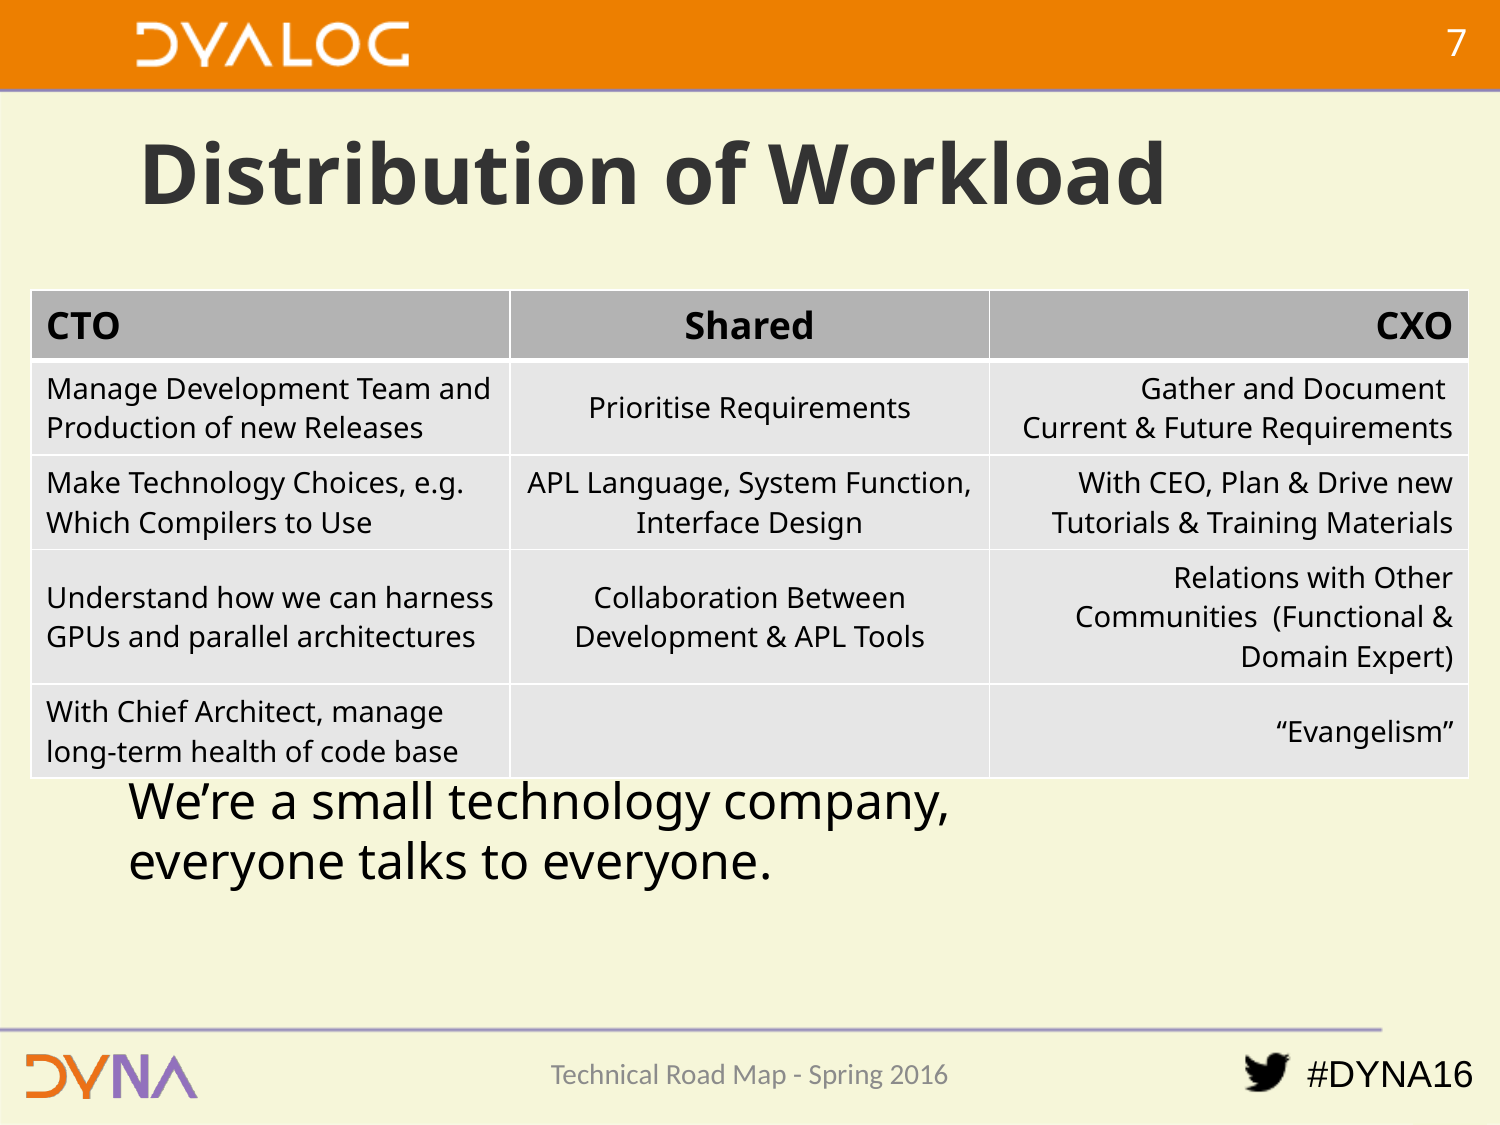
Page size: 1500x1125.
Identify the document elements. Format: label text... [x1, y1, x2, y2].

table_cell “Evangelism” [990, 685, 1468, 777]
table_cell APL Language, System Function, Interface Design [511, 456, 989, 549]
footer Technical Road Map - Spring 2016 [395, 1042, 1105, 1103]
picture [0, 0, 1500, 1125]
table_cell Understand how we can harness GPUs and parallel architectures [32, 550, 509, 683]
table_cell With CEO, Plan & Drive new Tutorials & Training Materials [990, 456, 1468, 549]
table_header Shared [511, 291, 989, 358]
slide_number 6 [1325, 11, 1483, 71]
table_cell With Chief Architect, manage long-term health of code base [32, 685, 509, 777]
text_box We’re a small technology company, everyone talks to everyone. [113, 762, 967, 898]
table_cell Gather and Document Current & Future Requirements [990, 363, 1468, 454]
table_cell Relations with Other Communities (Functional & Domain Expert) [990, 550, 1468, 683]
table_header CTO [32, 291, 509, 358]
table_cell Collaboration Between Development & APL Tools [511, 550, 989, 683]
title Distribution of Workload [123, 113, 1376, 254]
table_header CXO [990, 291, 1468, 358]
table_cell [511, 685, 989, 777]
table_cell Manage Development Team and Production of new Releases [32, 363, 509, 454]
table_cell Prioritise Requirements [511, 363, 989, 454]
table_cell Make Technology Choices, e.g. Which Compilers to Use [32, 456, 509, 549]
